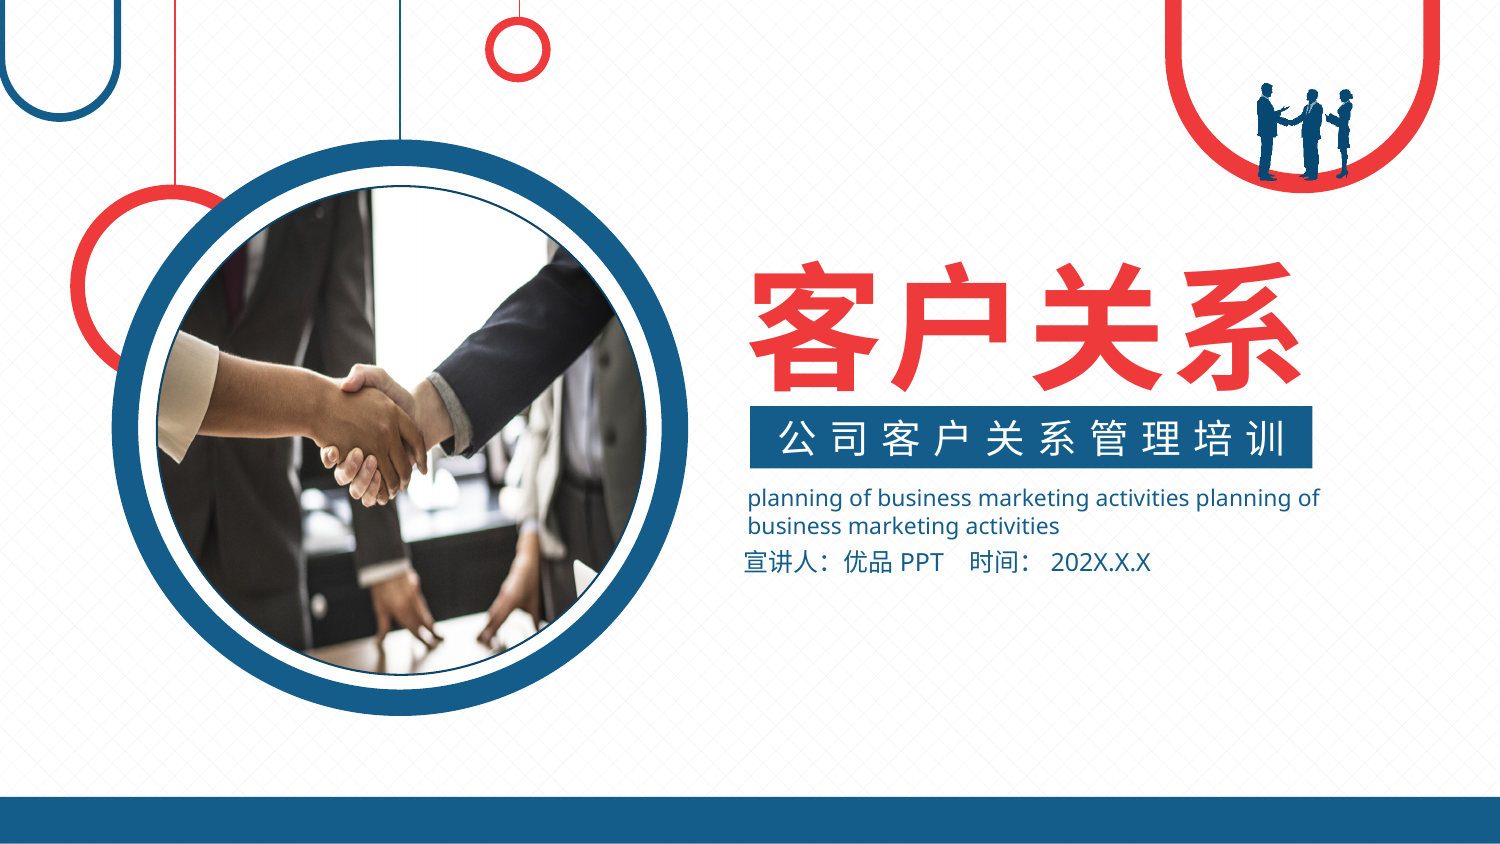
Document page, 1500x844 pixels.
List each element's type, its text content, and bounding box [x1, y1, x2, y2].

picture [1256, 83, 1353, 181]
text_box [485, 0, 551, 83]
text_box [111, 0, 689, 717]
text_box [70, 0, 111, 388]
text_box [0, 0, 70, 123]
text_box 客户关系 [730, 234, 1325, 415]
text_box 公司客户关系管理培训 [750, 415, 1313, 469]
text_box planning of business marketing activities planning of business marketing activities [732, 476, 1368, 546]
text_box 宣讲人：优品PPT 时间：202X.X.X [729, 538, 1166, 584]
text_box [0, 796, 1500, 844]
text_box [1164, 0, 1441, 195]
